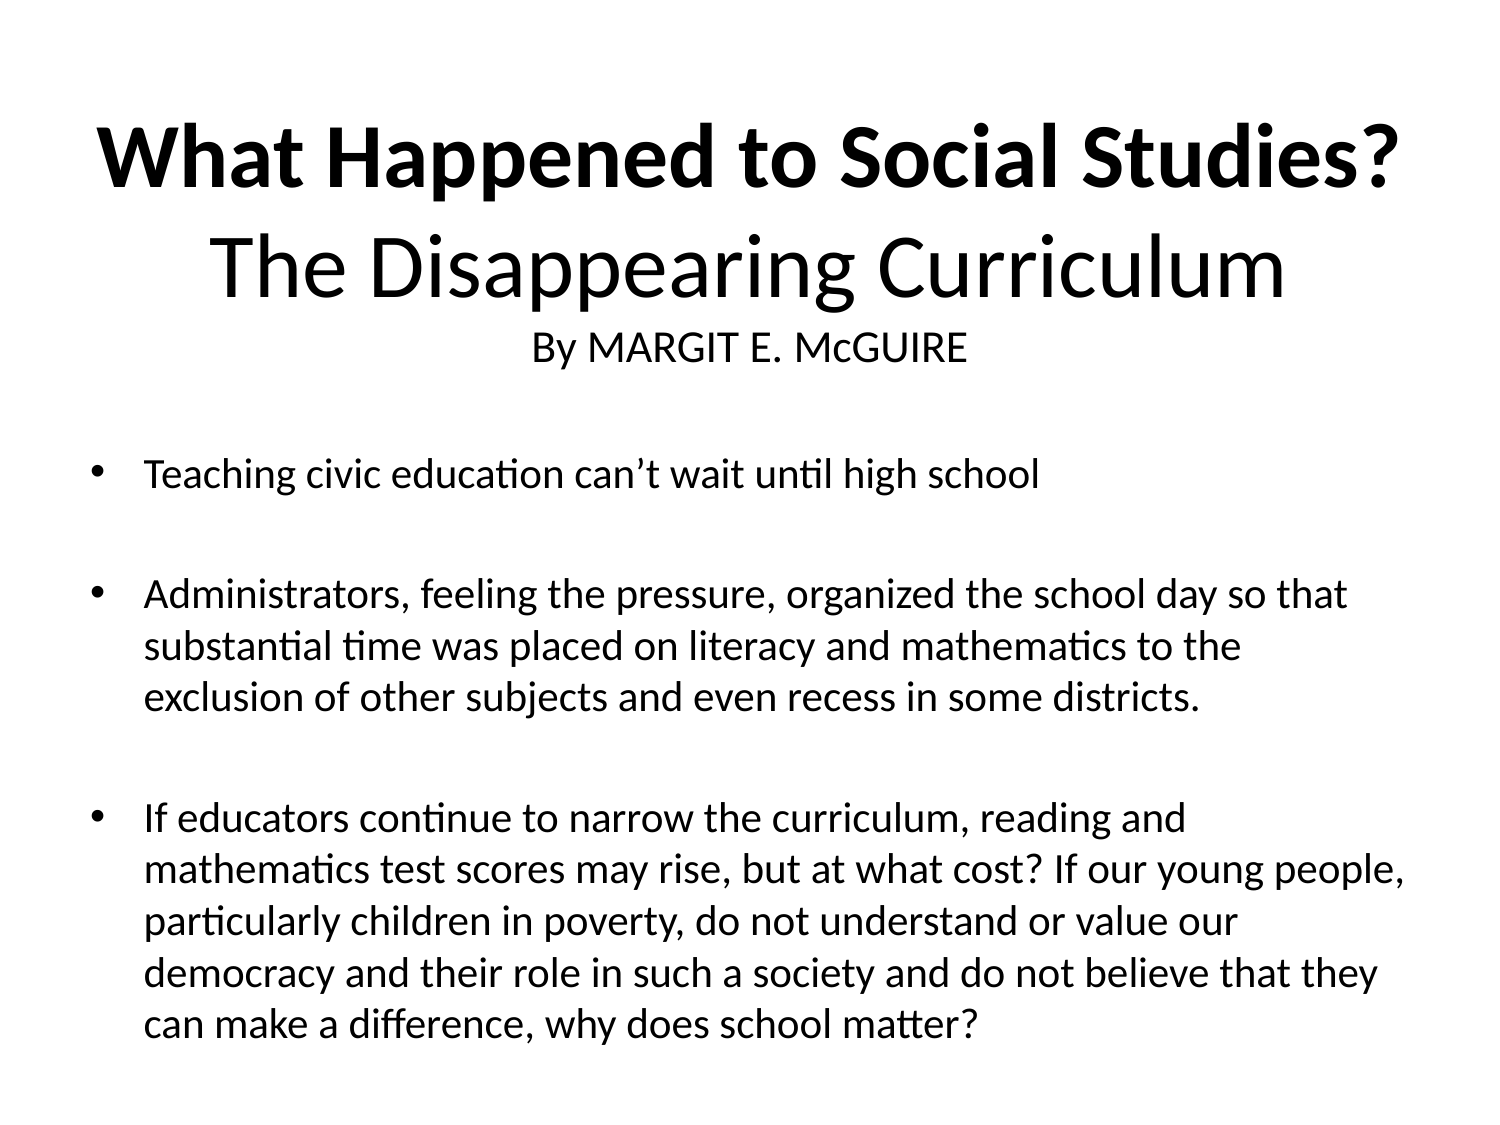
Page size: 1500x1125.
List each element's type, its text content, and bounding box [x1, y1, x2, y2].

title What Happened to Social Studies? The Disappearing Curriculum By MARGIT E. McGUIRE [75, 75, 1425, 393]
list Teaching civic education can’t wait until high school Administrators, feeling the pressure, organized the school day so that substantial time was placed on literacy and mathematics to the exclusion of other subjects and even recess in some districts. If educators continue to narrow the curriculum, reading and mathematics test scores may rise, but at what cost? If our young people, particularly children in poverty, do not understand or value our democracy and their role in such a society and do not believe that they can make a difference, why does school matter? [75, 437, 1425, 1055]
